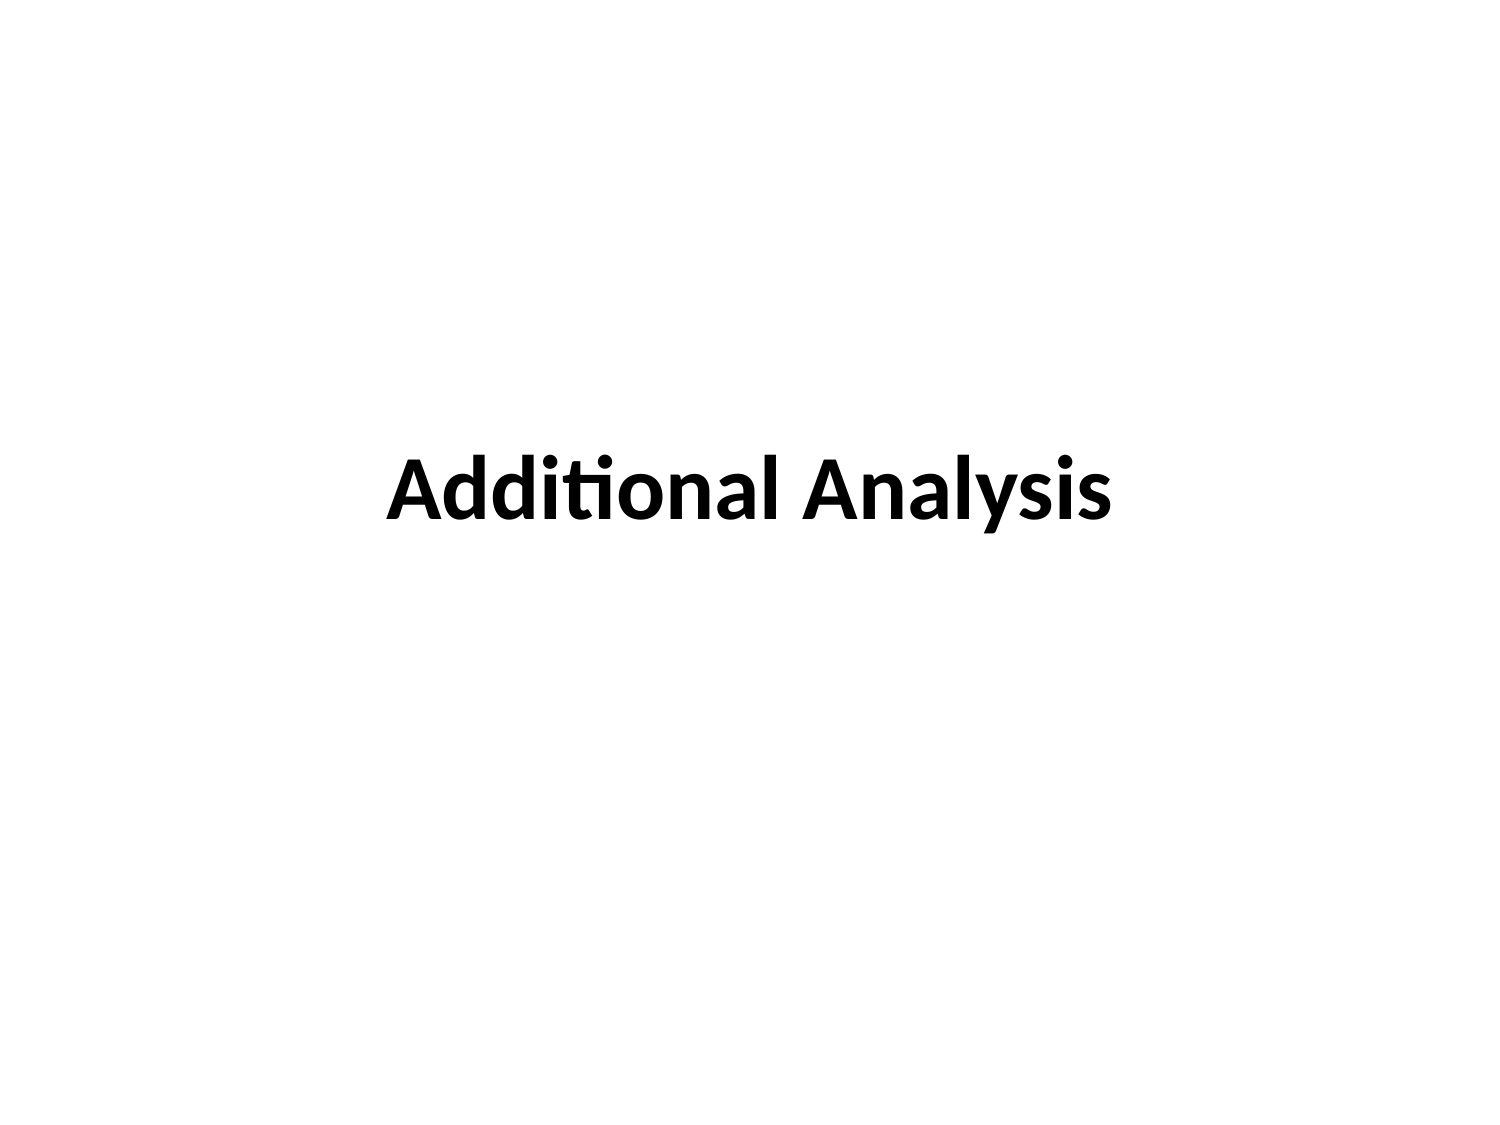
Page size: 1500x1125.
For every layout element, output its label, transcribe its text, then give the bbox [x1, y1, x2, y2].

title Additional Analysis [0, 362, 1500, 604]
